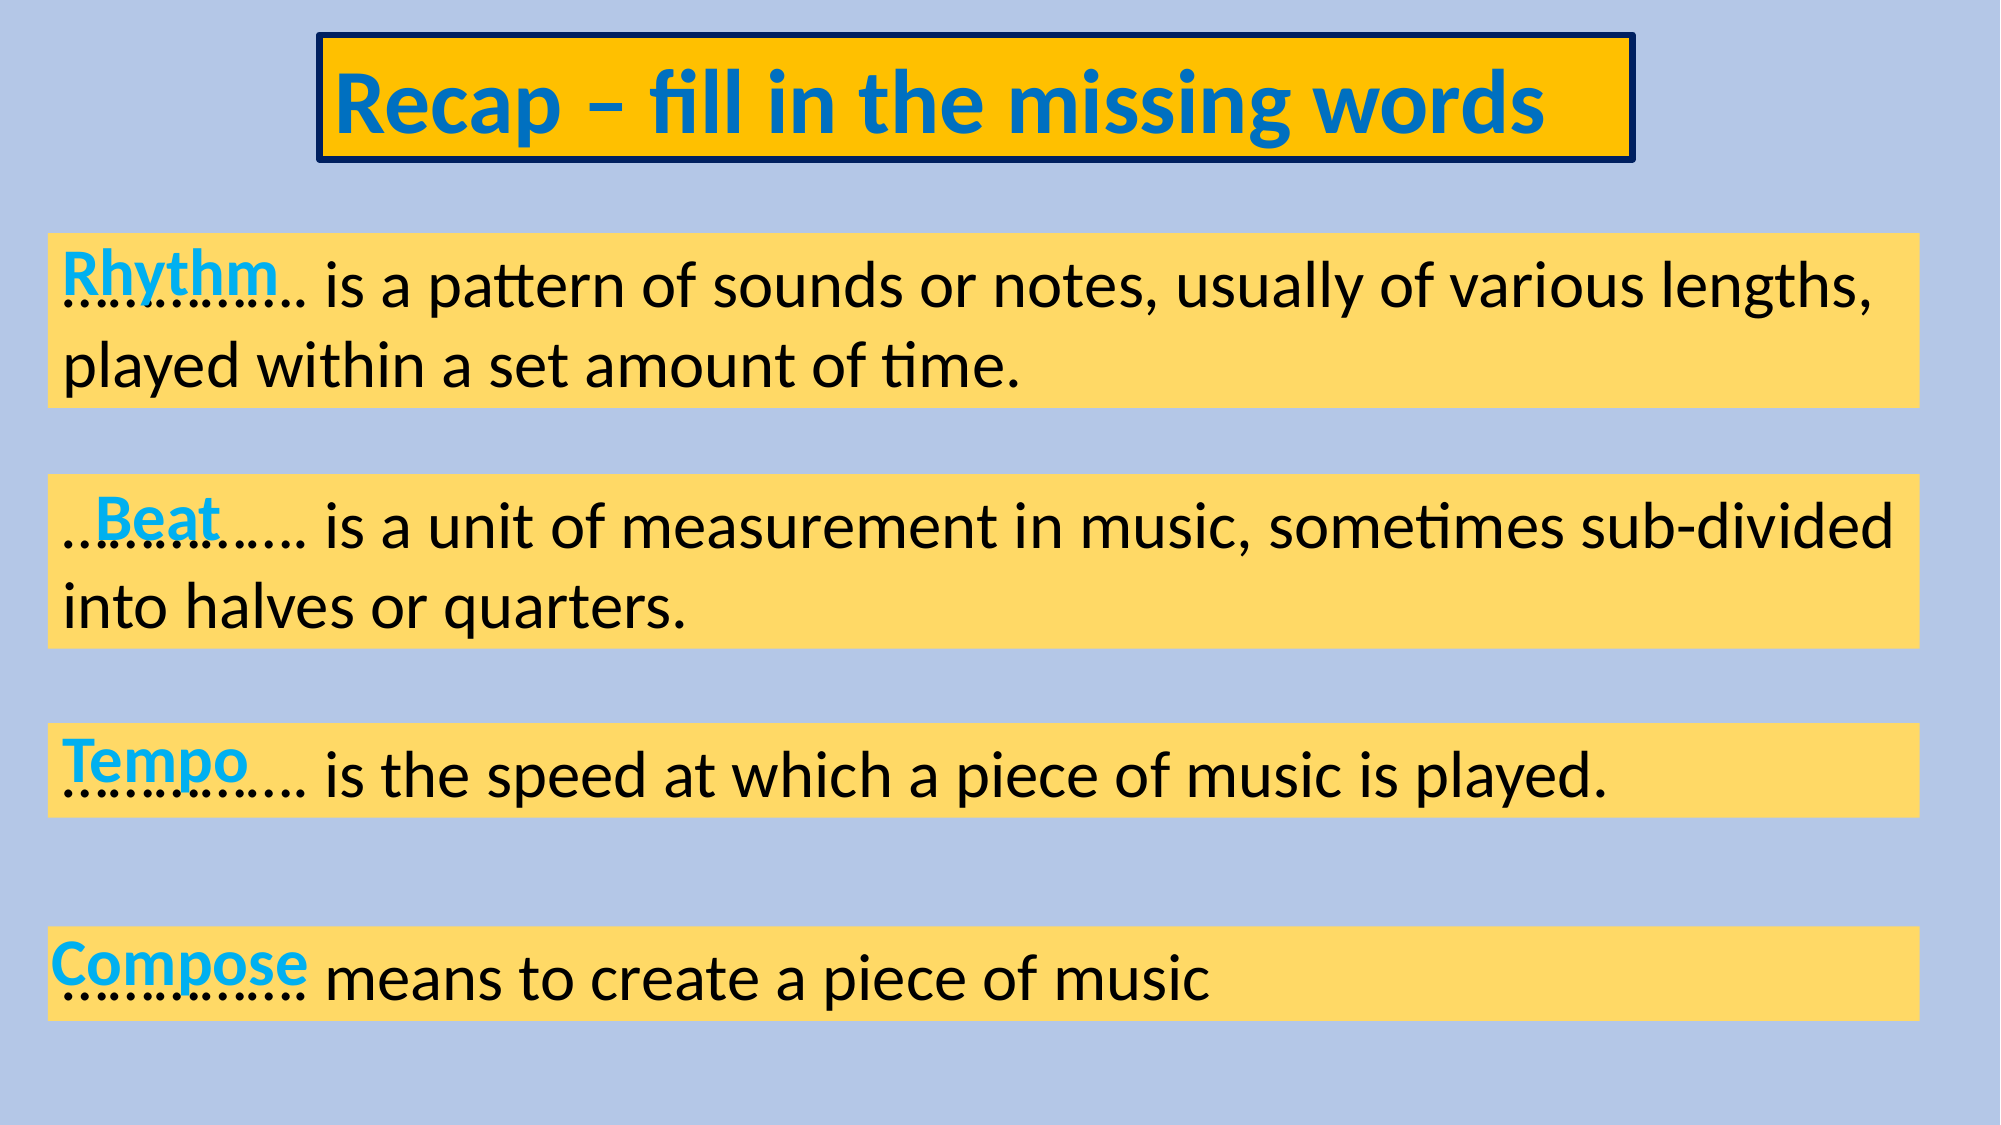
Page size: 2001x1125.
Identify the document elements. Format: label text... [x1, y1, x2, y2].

text_box Beat [80, 466, 353, 562]
text_box ……………. is a unit of measurement in music, sometimes sub-divided into halves or quarters. [47, 474, 1920, 649]
text_box ……………. is the speed at which a piece of music is played. [47, 723, 1920, 818]
text_box Compose [36, 911, 329, 1006]
text_box Rhythm [47, 221, 320, 317]
text_box Recap – fill in the missing words [319, 34, 1633, 160]
text_box Tempo [47, 708, 320, 803]
text_box ……………. means to create a piece of music [47, 926, 1920, 1021]
text_box ……………. is a pattern of sounds or notes, usually of various lengths, played within a set amount of time. [47, 233, 1920, 408]
